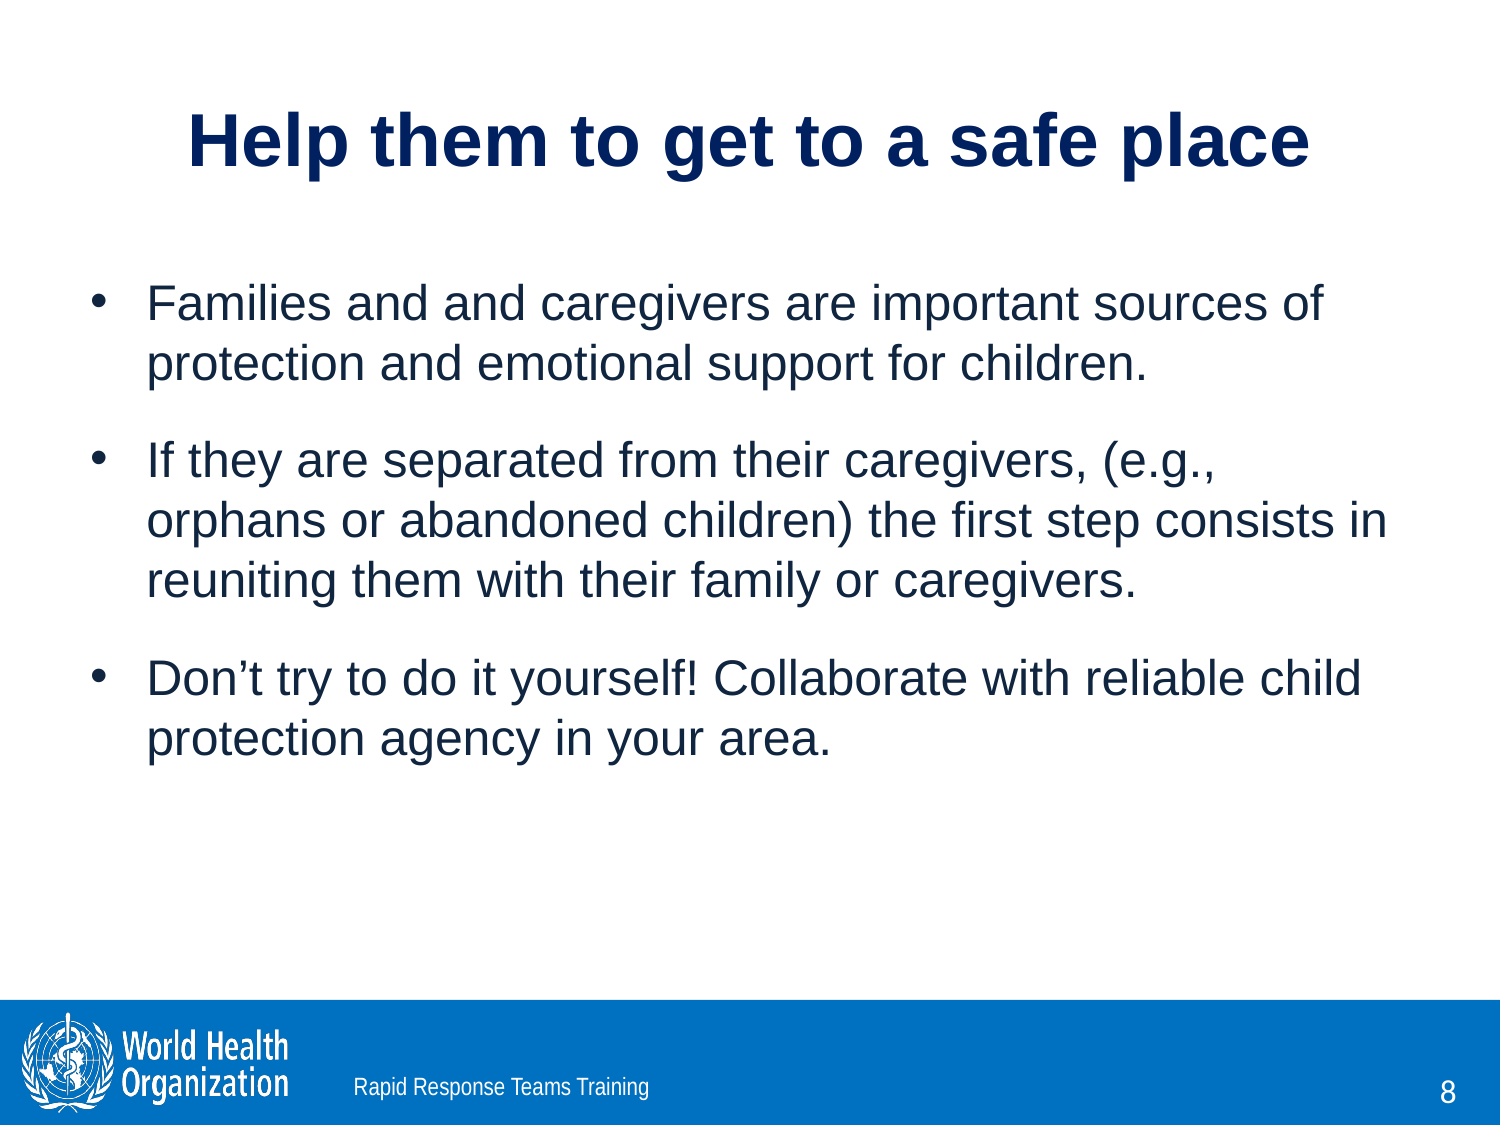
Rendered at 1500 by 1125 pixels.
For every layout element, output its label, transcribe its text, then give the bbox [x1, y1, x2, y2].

picture [21, 1012, 288, 1113]
title Help them to get to a safe place [0, 42, 1500, 231]
list Families and and caregivers are important sources of protection and emotional support for children. If they are separated from their caregivers, (e.g., orphans or abandoned children) the first step consists in reuniting them with their family or caregivers. Don’t try to do it yourself! Collaborate with reliable child protection agency in your area. [75, 262, 1425, 1005]
